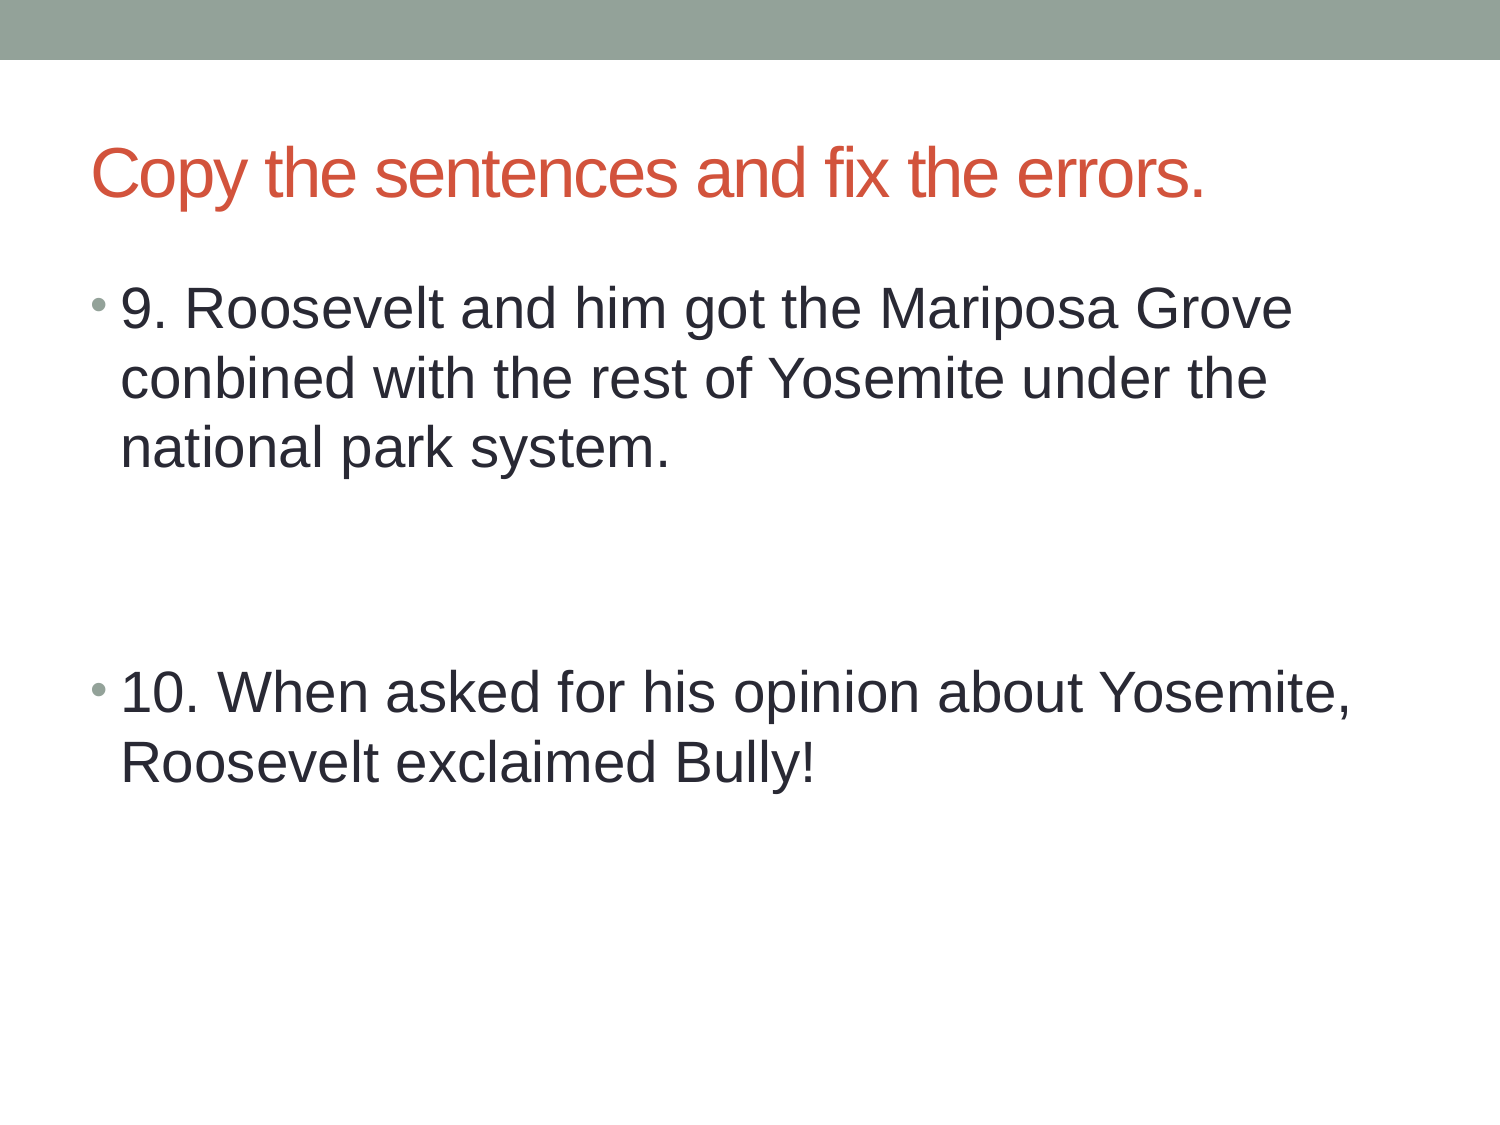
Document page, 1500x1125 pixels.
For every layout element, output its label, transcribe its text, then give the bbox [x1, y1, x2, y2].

list 9. Roosevelt and him got the Mariposa Grove conbined with the rest of Yosemite under the national park system. 10. When asked for his opinion about Yosemite, Roosevelt exclaimed Bully! [75, 262, 1425, 1063]
title Copy the sentences and fix the errors. [75, 87, 1425, 250]
